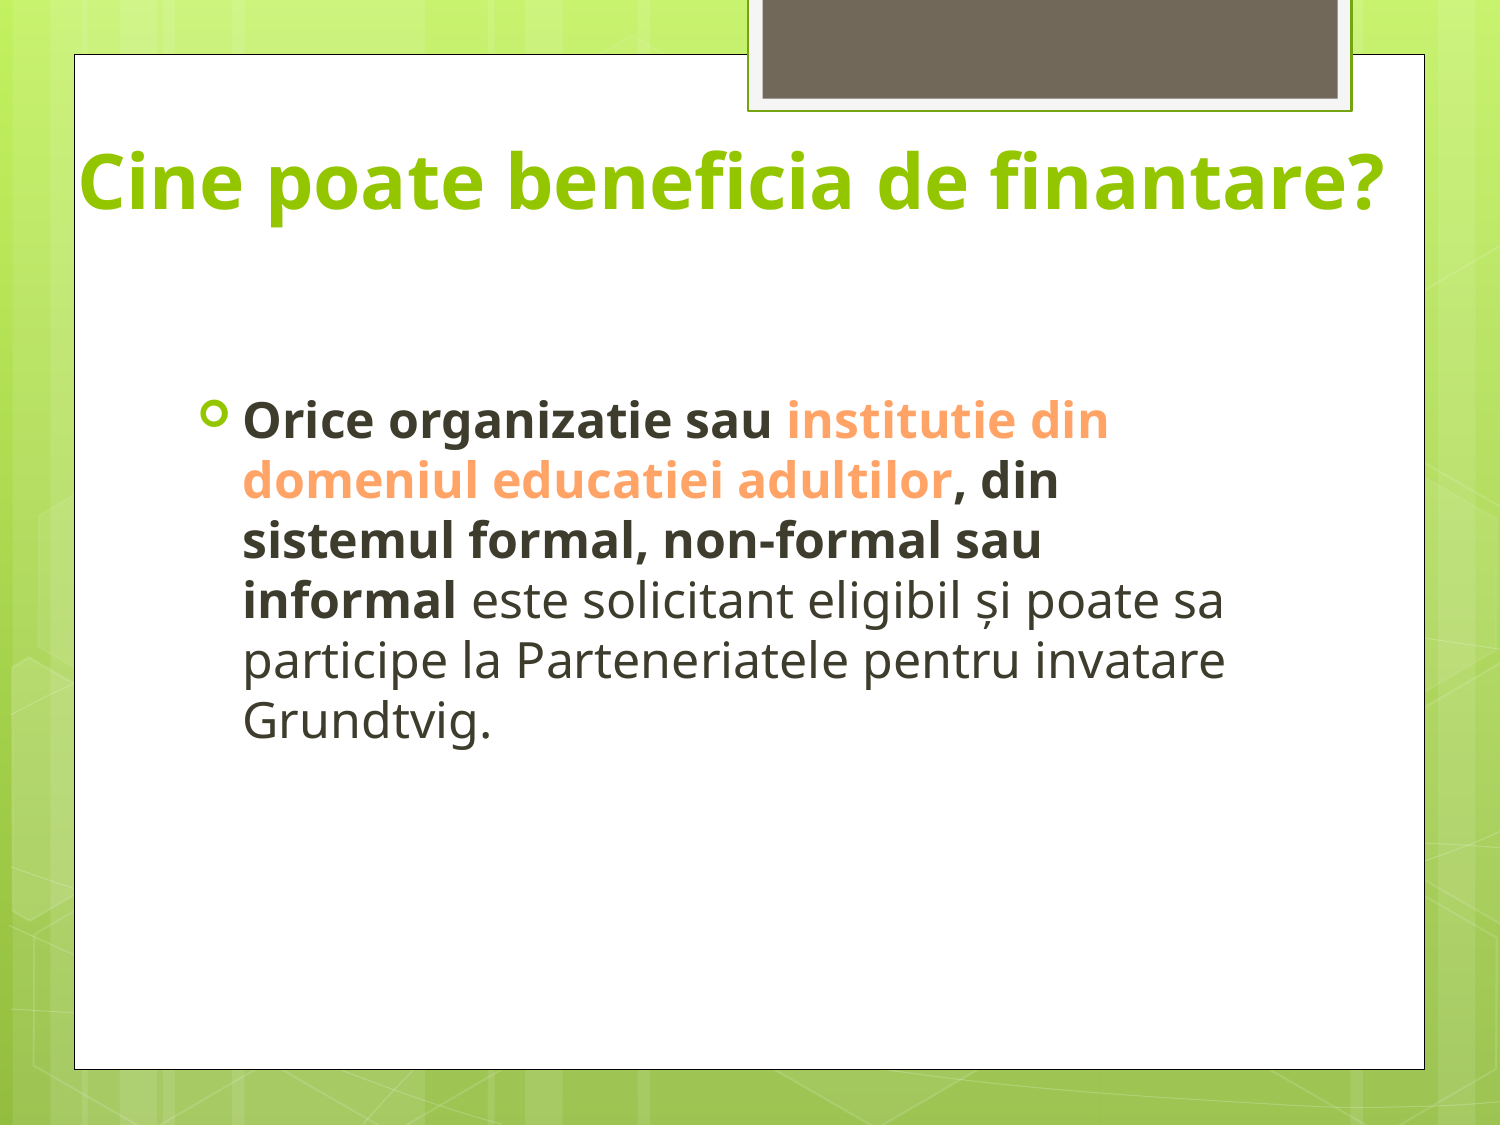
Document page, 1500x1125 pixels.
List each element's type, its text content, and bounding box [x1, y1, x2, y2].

list Orice organizatie sau institutie din domeniul educatiei adultilor, din sistemul formal, non-formal sau informal este solicitant eligibil și poate sa participe la Parteneriatele pentru invatare Grundtvig. [171, 381, 1283, 957]
title Cine poate beneficia de finantare? [37, 45, 1425, 233]
